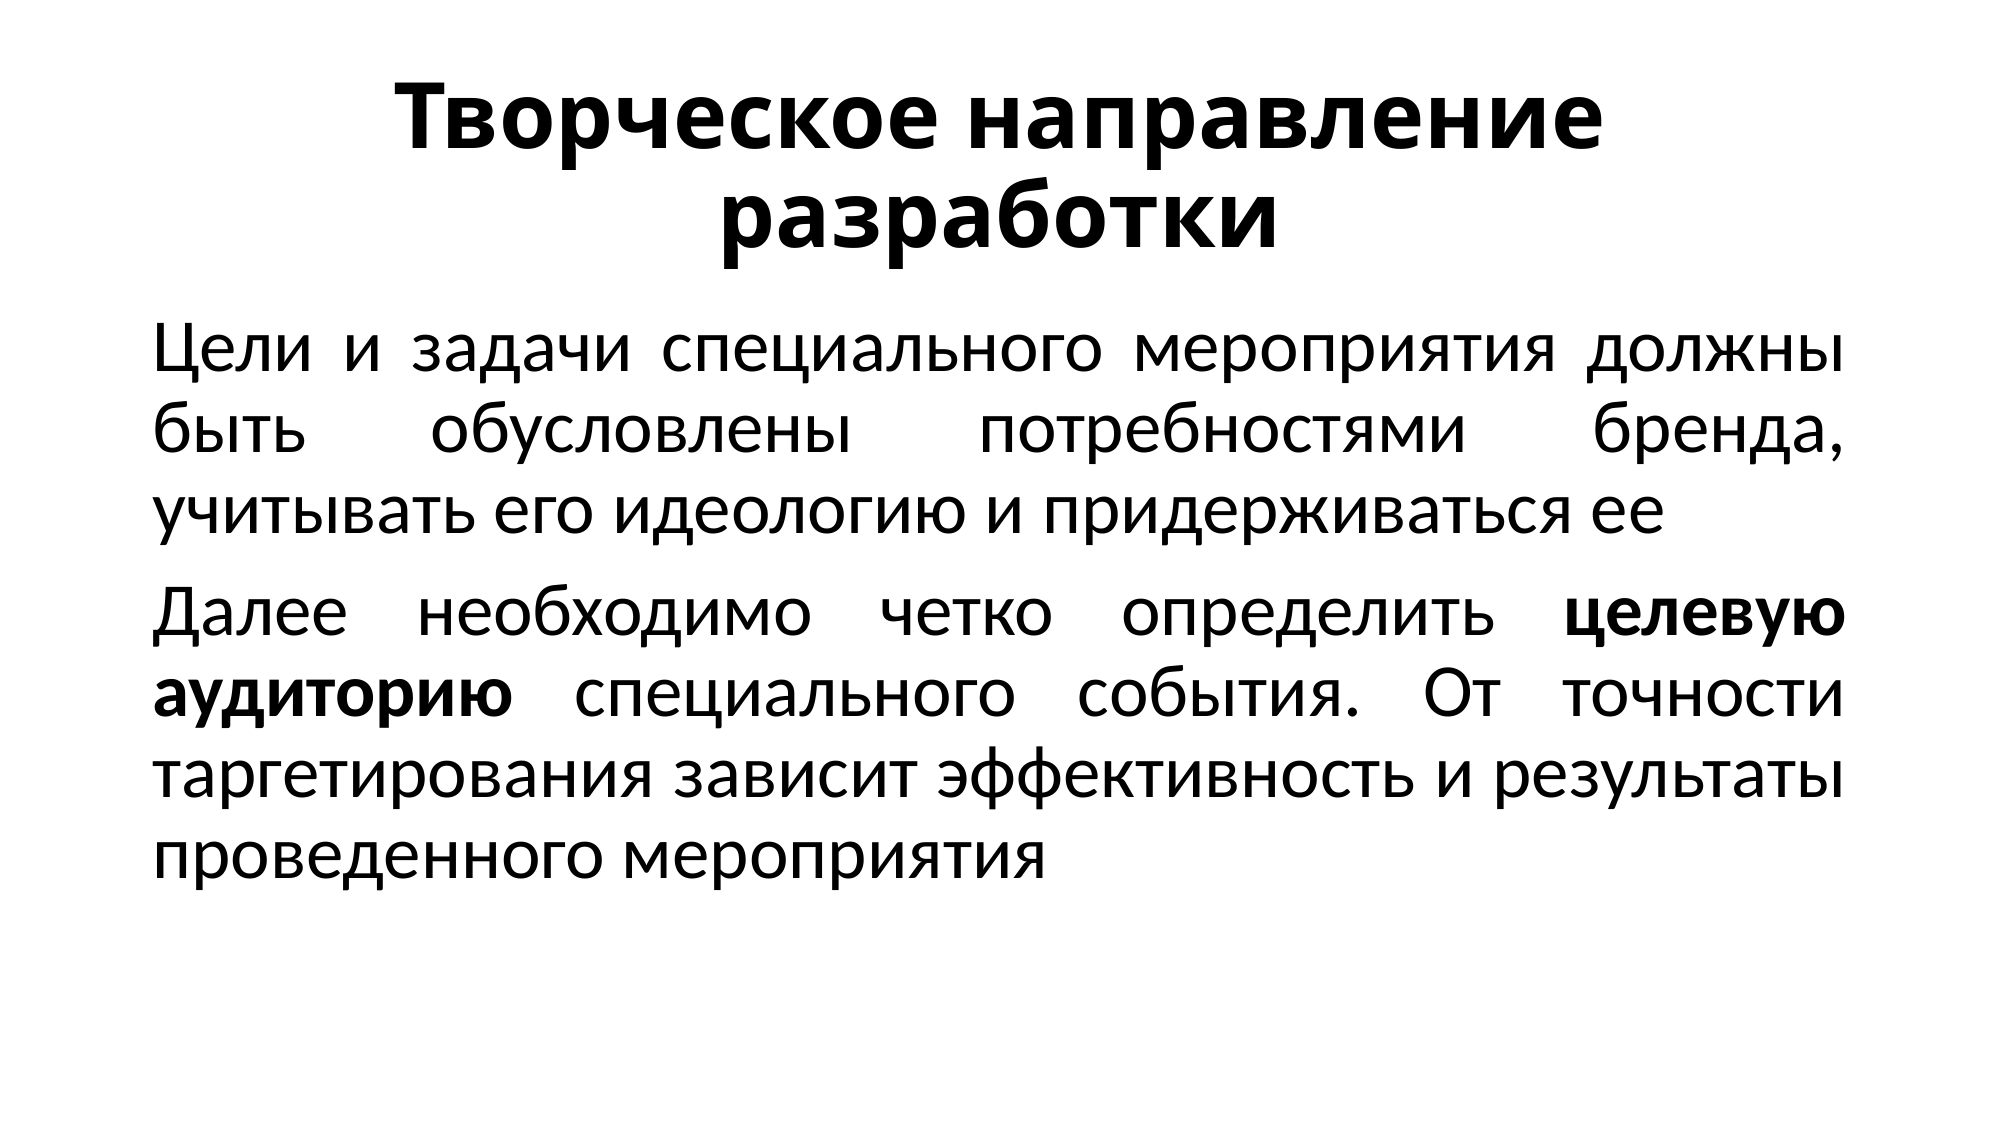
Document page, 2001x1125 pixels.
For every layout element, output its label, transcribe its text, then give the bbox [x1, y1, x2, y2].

title Творческое направление разработки [137, 59, 1863, 278]
list Цели и задачи специального мероприятия должны быть обусловлены потребностями бренда, учитывать его идеологию и придерживаться ее Далее необходимо четко определить целевую аудиторию специального события. От точности таргетирования зависит эффективность и результаты проведенного мероприятия [137, 299, 1863, 1066]
